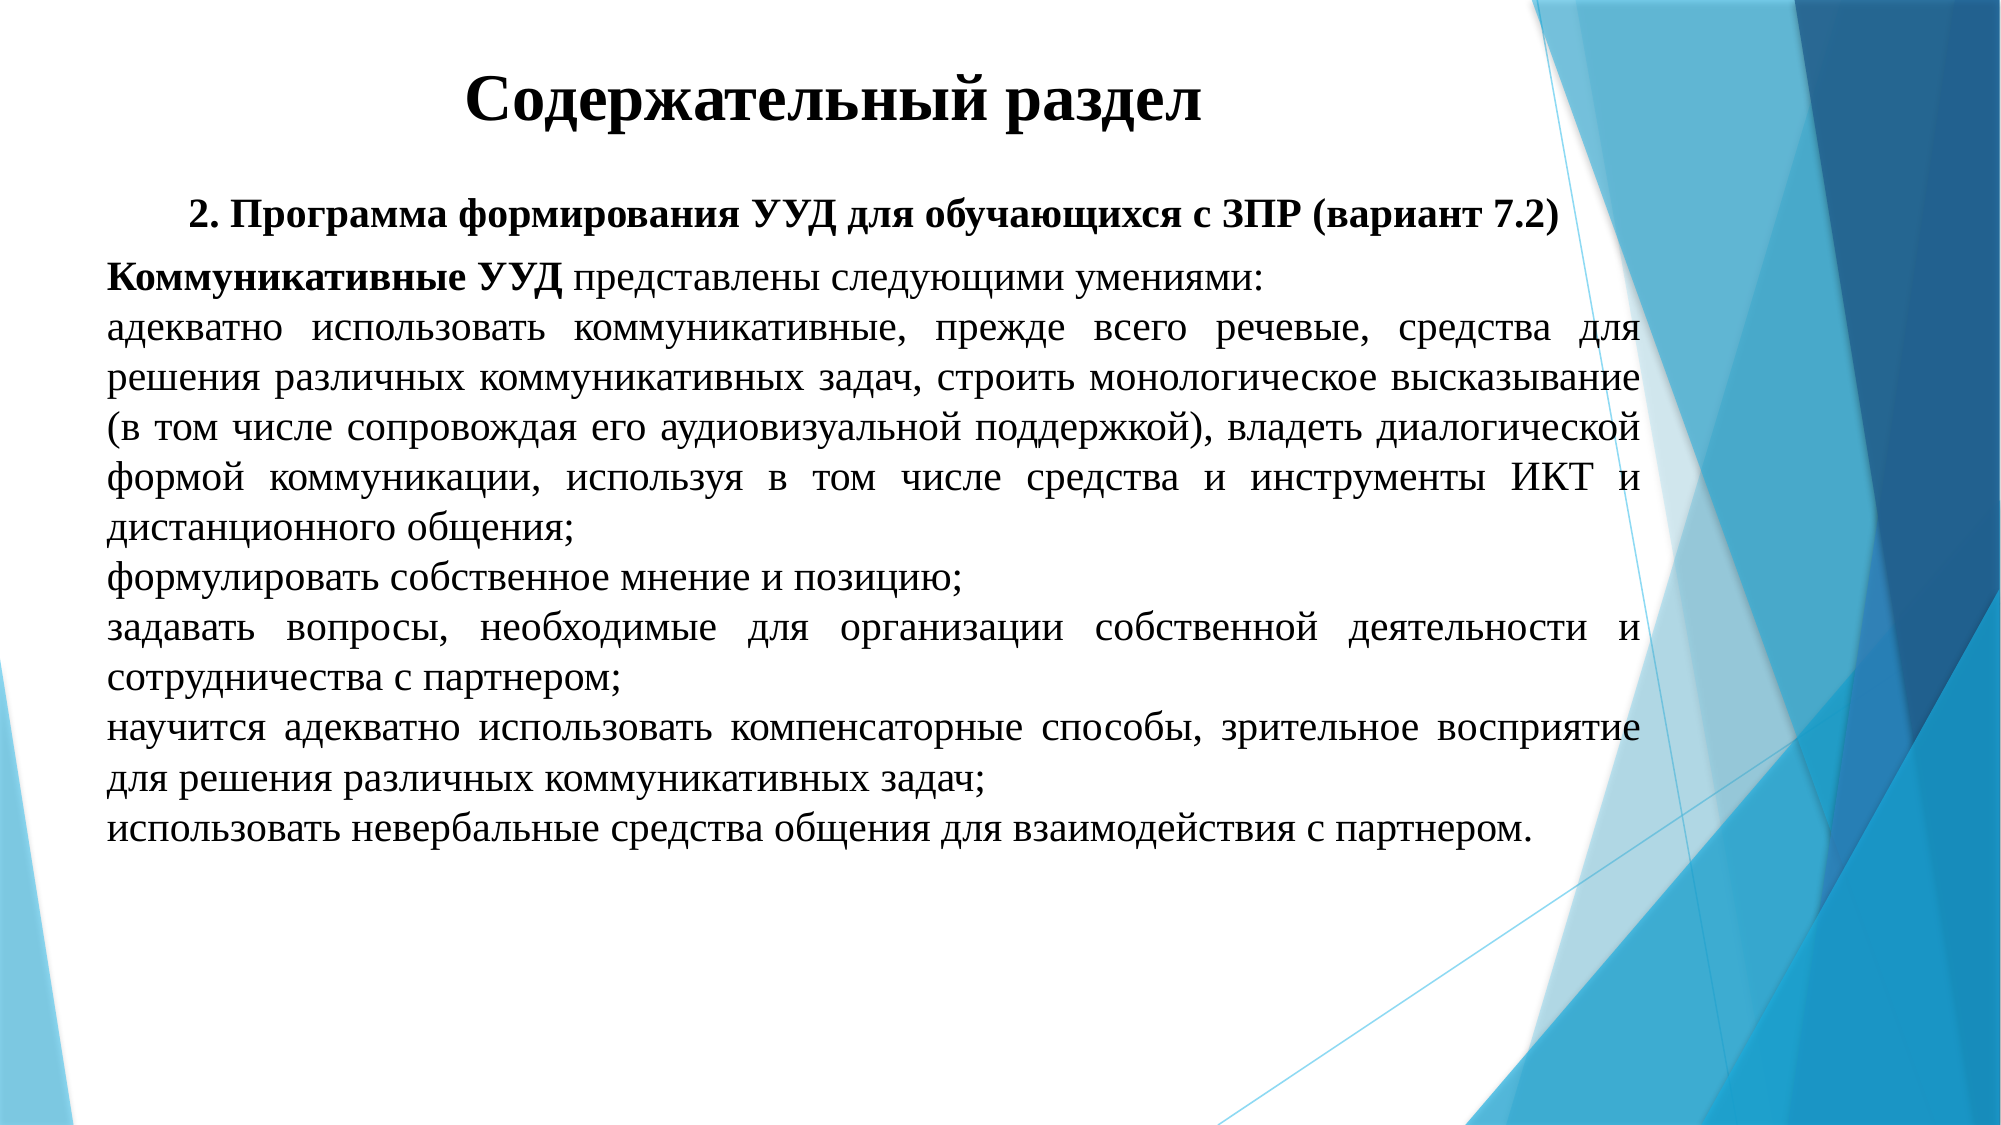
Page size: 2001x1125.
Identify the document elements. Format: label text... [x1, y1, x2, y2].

title Содержательный раздел [128, 45, 1540, 178]
list 2. Программа формирования УУД для обучающихся с ЗПР (вариант 7.2) Коммуникативные УУД представлены следующими умениями: адекватно использовать коммуникативные, прежде всего речевые, средства для решения различных коммуникативных задач, строить монологическое высказывание (в том числе сопровождая его аудиовизуальной поддержкой), владеть диалогической формой коммуникации, используя в том числе средства и инструменты ИКТ и дистанционного общения; формулировать собственное мнение и позицию; задавать вопросы, необходимые для организации собственной деятельности и сотрудничества с партнером; научится адекватно использовать компенсаторные способы, зрительное восприятие для решения различных коммуникативных задач; использовать невербальные средства общения для взаимодействия с партнером. [91, 178, 1657, 1112]
